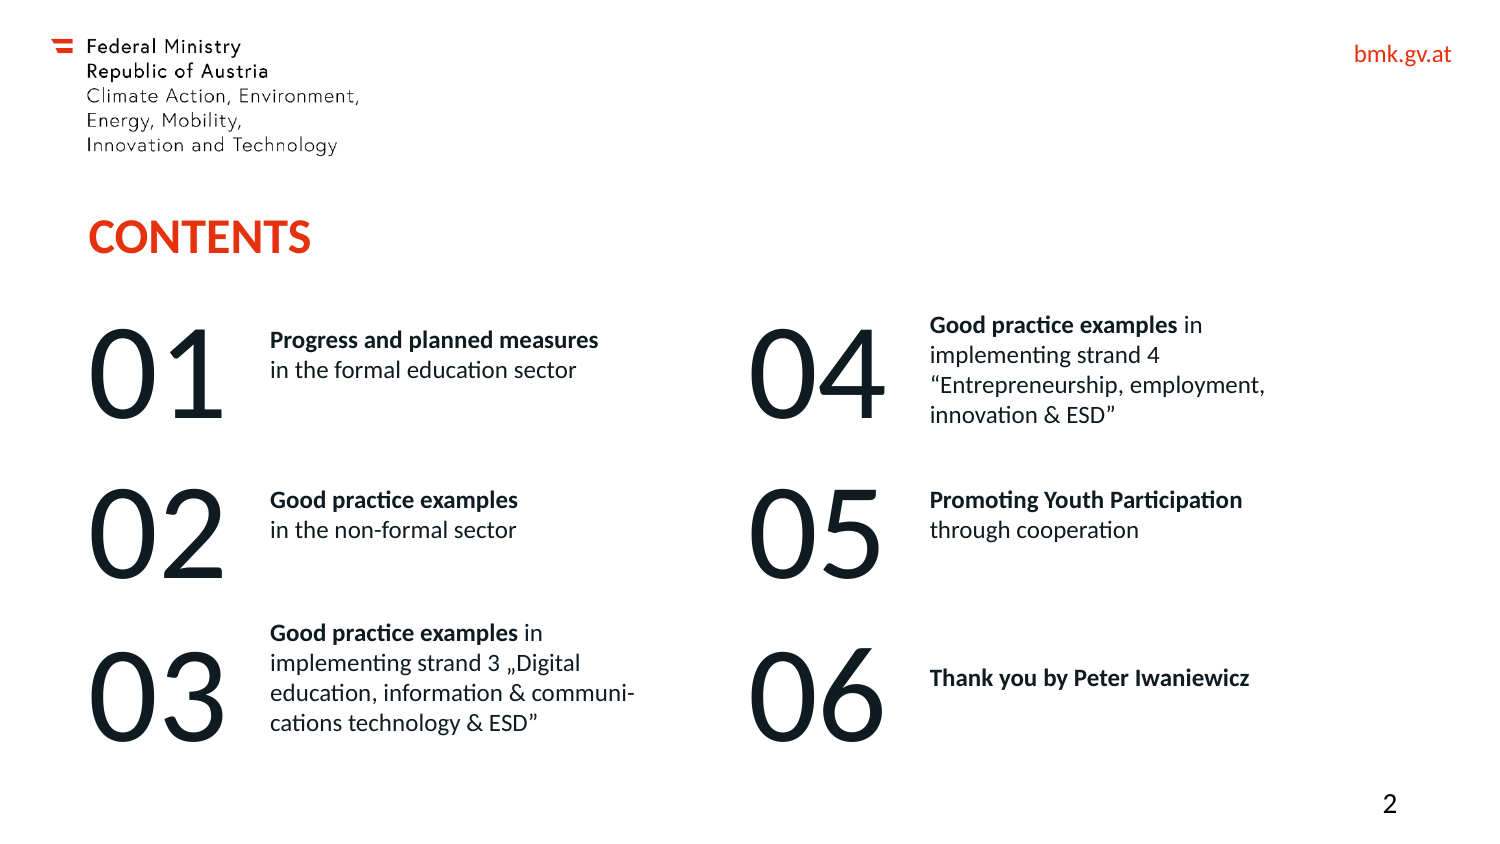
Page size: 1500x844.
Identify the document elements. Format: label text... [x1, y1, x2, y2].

slide_number 2 [1263, 785, 1398, 819]
list 03 [88, 604, 234, 749]
list Promoting Youth Participation through cooperation [929, 441, 1313, 586]
list 02 [88, 441, 234, 586]
list 01 [88, 281, 234, 426]
list Good practice examples in implementing strand 3 „Digital education, information & communi-cations technology & ESD” [270, 604, 654, 749]
list Good practice examples in implementing strand 4 “Entrepreneurship, employment, innovation & ESD” [929, 311, 1313, 426]
list Thank you by Peter Iwaniewicz [929, 604, 1313, 749]
list 05 [748, 441, 893, 586]
list Good practice examples in the non-formal sector [270, 441, 654, 586]
list 04 [748, 281, 893, 426]
picture [51, 34, 386, 162]
list 06 [748, 604, 893, 749]
title CONTENTS [88, 200, 1398, 303]
list Progress and planned measures in the formal education sector [270, 281, 654, 426]
